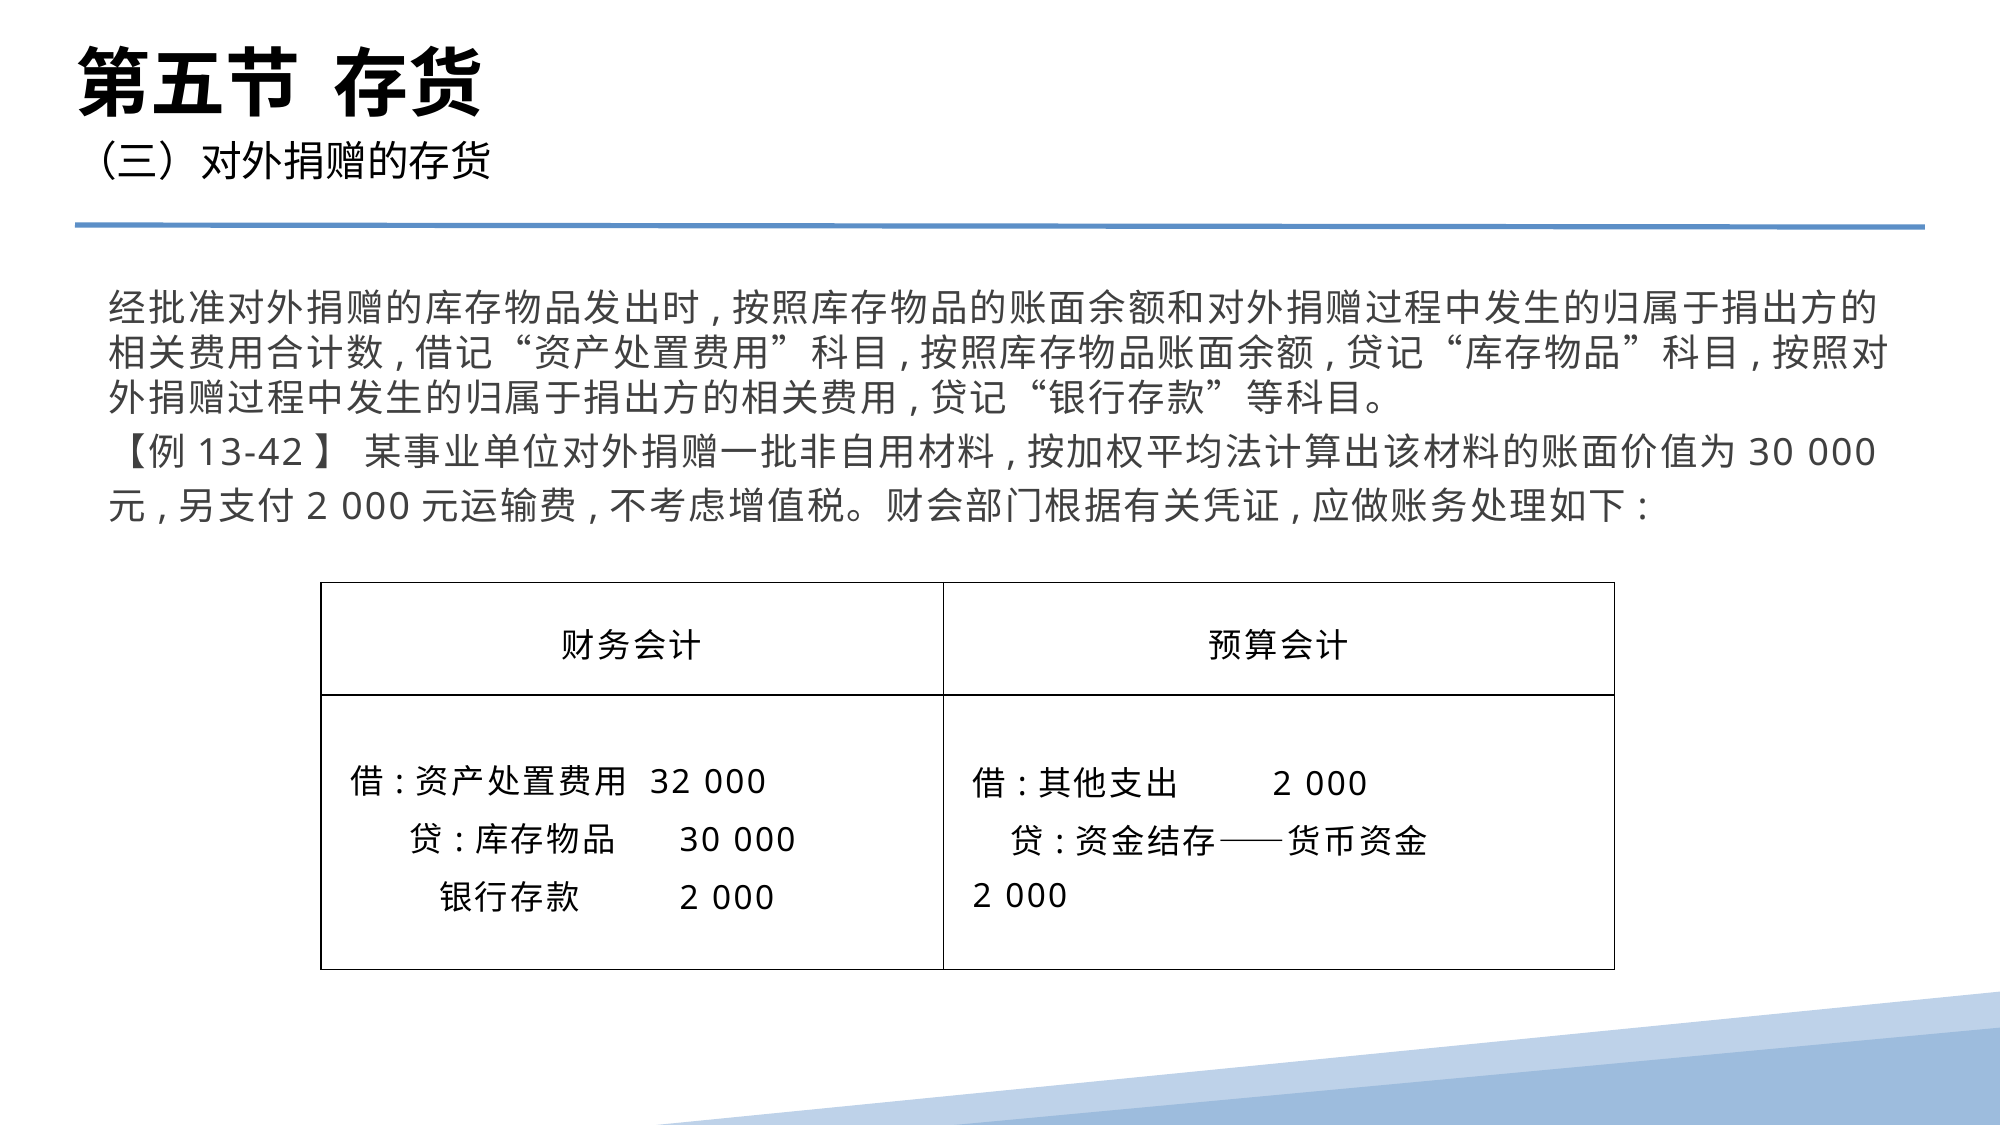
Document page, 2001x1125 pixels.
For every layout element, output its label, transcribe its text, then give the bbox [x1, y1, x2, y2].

table_cell 借:资产处置费用 32 000 贷:库存物品 30 000 银行存款 2 000 [322, 696, 943, 969]
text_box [74, 224, 1925, 228]
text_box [656, 991, 2000, 1125]
text_box 第五节 存货 [75, 24, 1925, 124]
table_header 财务会计 [322, 583, 943, 694]
table_cell 借:其他支出 2 000 贷:资金结存——货币资金 2 000 [944, 696, 1614, 969]
text_box 经批准对外捐赠的库存物品发出时,按照库存物品的账面余额和对外捐赠过程中发生的归属于捐出方的相关费用合计数,借记“资产处置费用”科目,按照库存物品账面余额,贷记“库存物品”科目,按照对外捐赠过程中发生的归属于捐出方的相关费用,贷记“银行存款”等科目。 【例13-42】 某事业单位对外捐赠一批非自用材料,按加权平均法计算出该材料的账面价值为30 000元,另支付2 000元运输费,不考虑增值税。财会部门根据有关凭证,应做账务处理如下: [98, 229, 1925, 583]
table_header 预算会计 [944, 583, 1614, 694]
text_box （三）对外捐赠的存货 [75, 124, 1925, 200]
